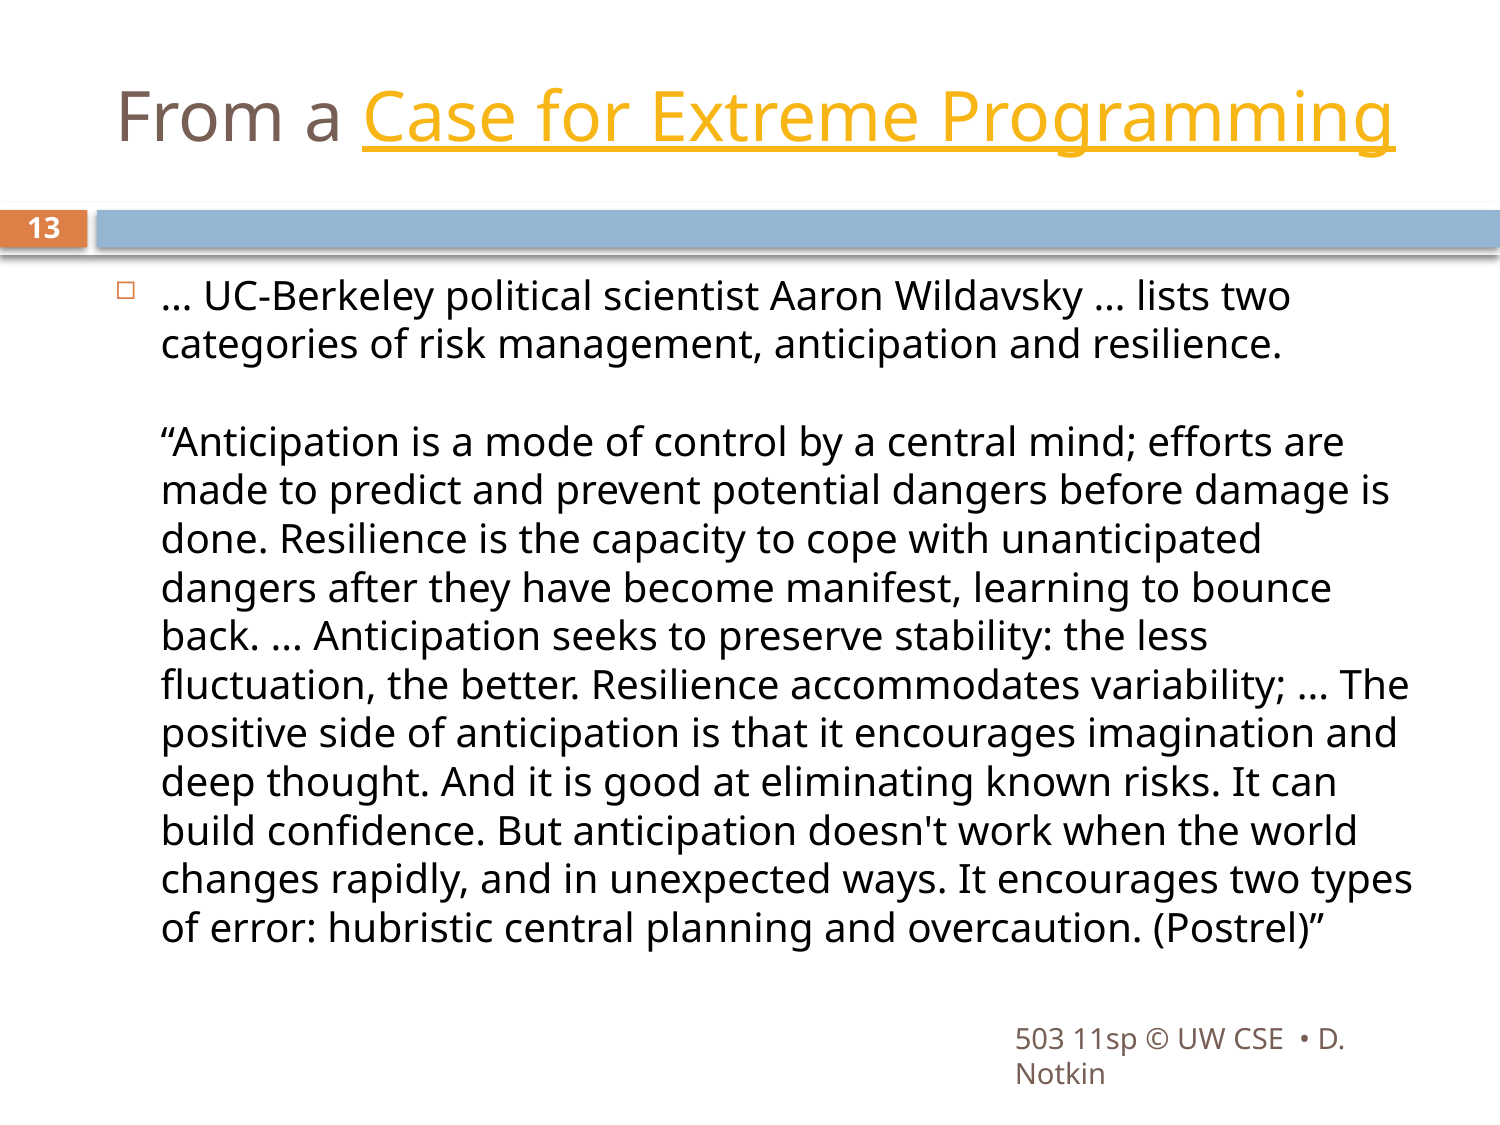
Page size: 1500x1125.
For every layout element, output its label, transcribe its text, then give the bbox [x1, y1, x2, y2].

title From a Case for Extreme Programming [100, 37, 1438, 200]
slide_number 13 [0, 208, 88, 249]
slide_number 503 11sp © UW CSE • D. Notkin [999, 1025, 1438, 1085]
list … UC-Berkeley political scientist Aaron Wildavsky … lists two categories of risk management, anticipation and resilience. “Anticipation is a mode of control by a central mind; efforts are made to predict and prevent potential dangers before damage is done. Resilience is the capacity to cope with unanticipated dangers after they have become manifest, learning to bounce back. ... Anticipation seeks to preserve stability: the less fluctuation, the better. Resilience accommodates variability; ... The positive side of anticipation is that it encourages imagination and deep thought. And it is good at eliminating known risks. It can build confidence. But anticipation doesn't work when the world changes rapidly, and in unexpected ways. It encourages two types of error: hubristic central planning and overcaution. (Postrel)” [100, 262, 1438, 1000]
